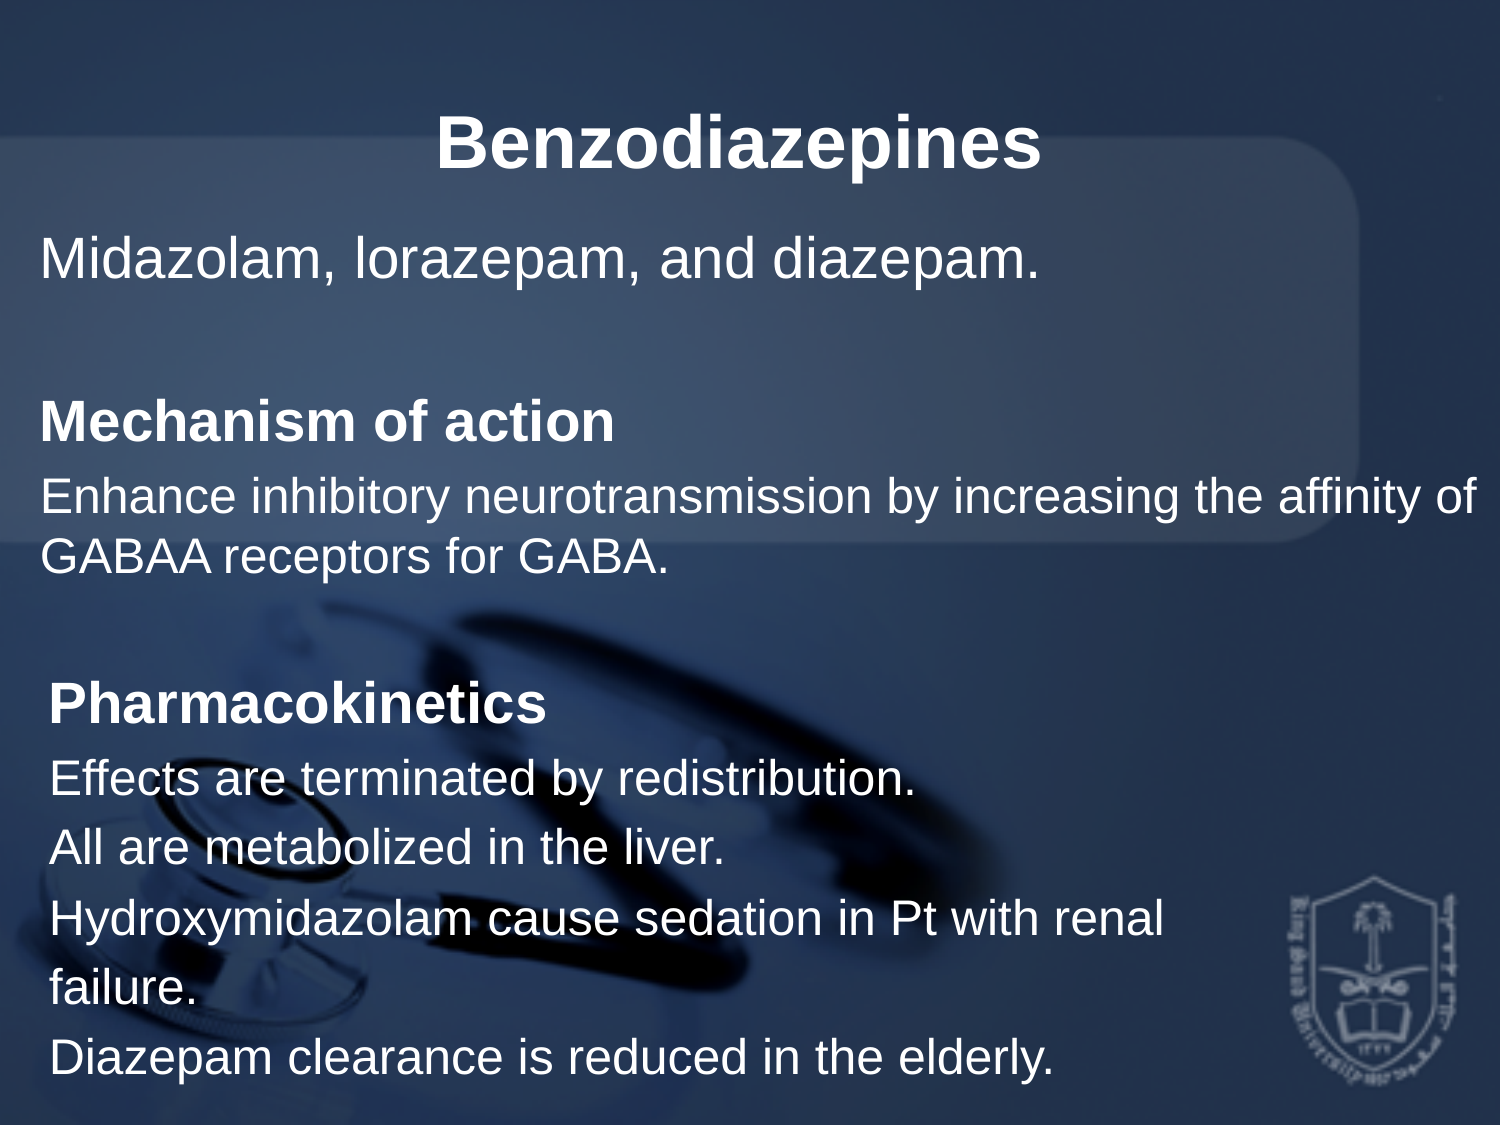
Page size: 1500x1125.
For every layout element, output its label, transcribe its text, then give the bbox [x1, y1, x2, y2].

picture [0, 0, 1500, 1125]
title Benzodiazepines [75, 45, 1425, 212]
list Midazolam, lorazepam, and diazepam. Mechanism of action Enhance inhibitory neurotransmission by increasing the affinity of GABAA receptors for GABA. Pharmacokinetics Effects are terminated by redistribution. All are metabolized in the liver. Hydroxymidazolam cause sedation in Pt with renal failure. Diazepam clearance is reduced in the elderly. [24, 212, 1500, 955]
